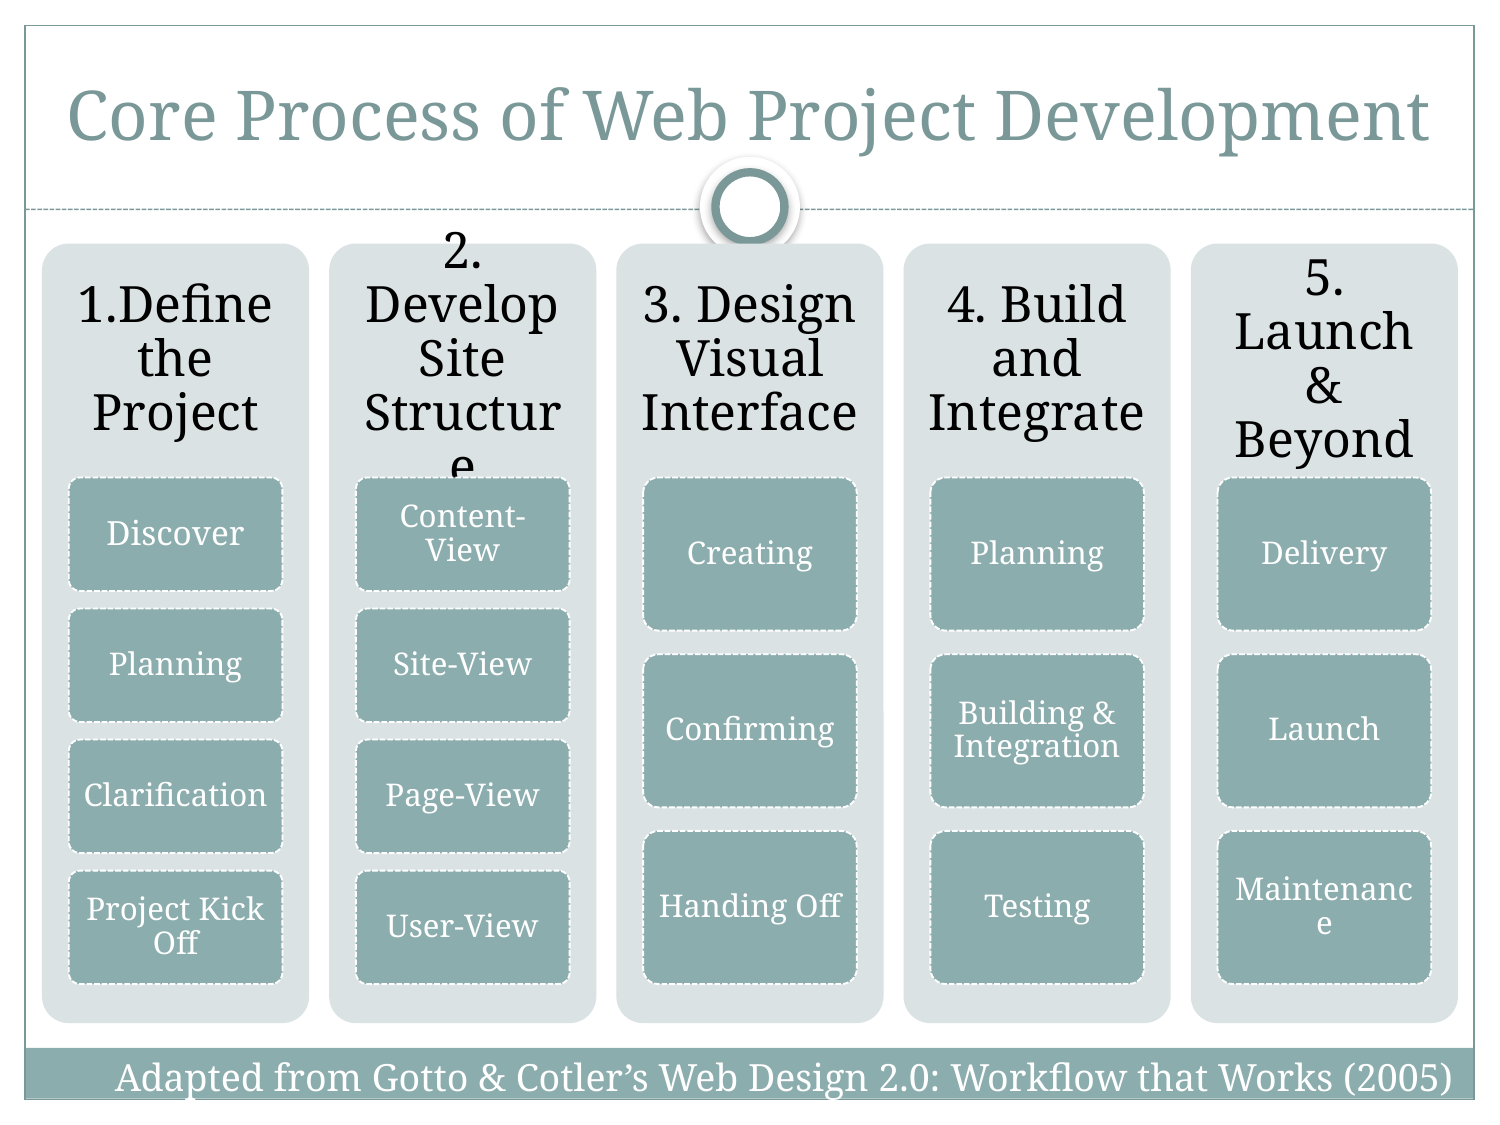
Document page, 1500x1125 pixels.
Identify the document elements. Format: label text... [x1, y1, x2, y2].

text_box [41, 243, 1459, 1024]
text_box Adapted from Gotto & Cotler’s Web Design 2.0: Workflow that Works (2005) [100, 1046, 1500, 1107]
title Core Process of Web Project Development [49, 37, 1450, 162]
